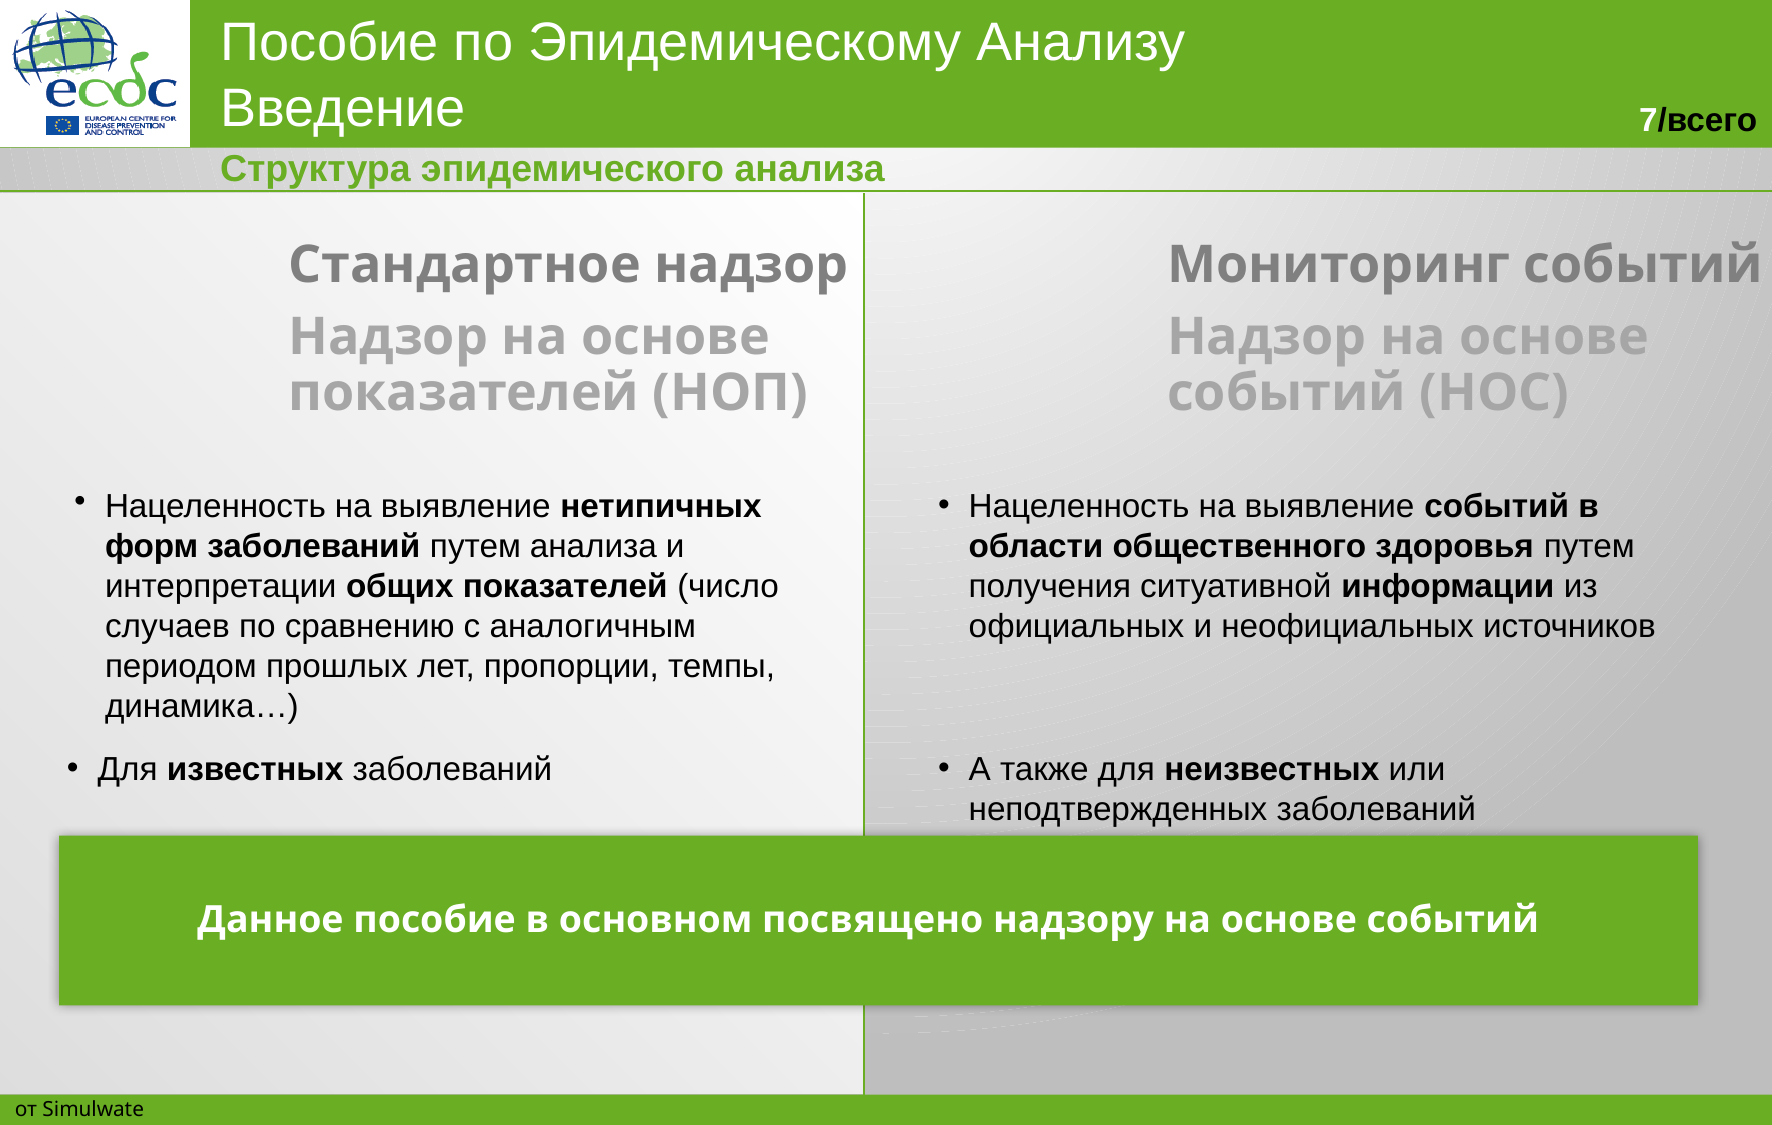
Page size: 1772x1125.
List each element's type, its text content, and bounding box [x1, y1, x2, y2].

text_box А также для неизвестных или неподтвержденных заболеваний [922, 739, 1713, 835]
picture [0, 0, 190, 147]
text_box Мониторинг событий Надзор на основе событий (НОС) [1167, 237, 1772, 422]
text_box Данное пособие в основном посвящено надзору на основе событий [869, 835, 1698, 1006]
text_box Структура эпидемического анализа [205, 141, 1406, 198]
text_box Нацеленность на выявление событий в области общественного здоровья путем получения ситуативной информации из официальных и неофициальных источников [922, 476, 1713, 652]
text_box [0, 193, 865, 1125]
